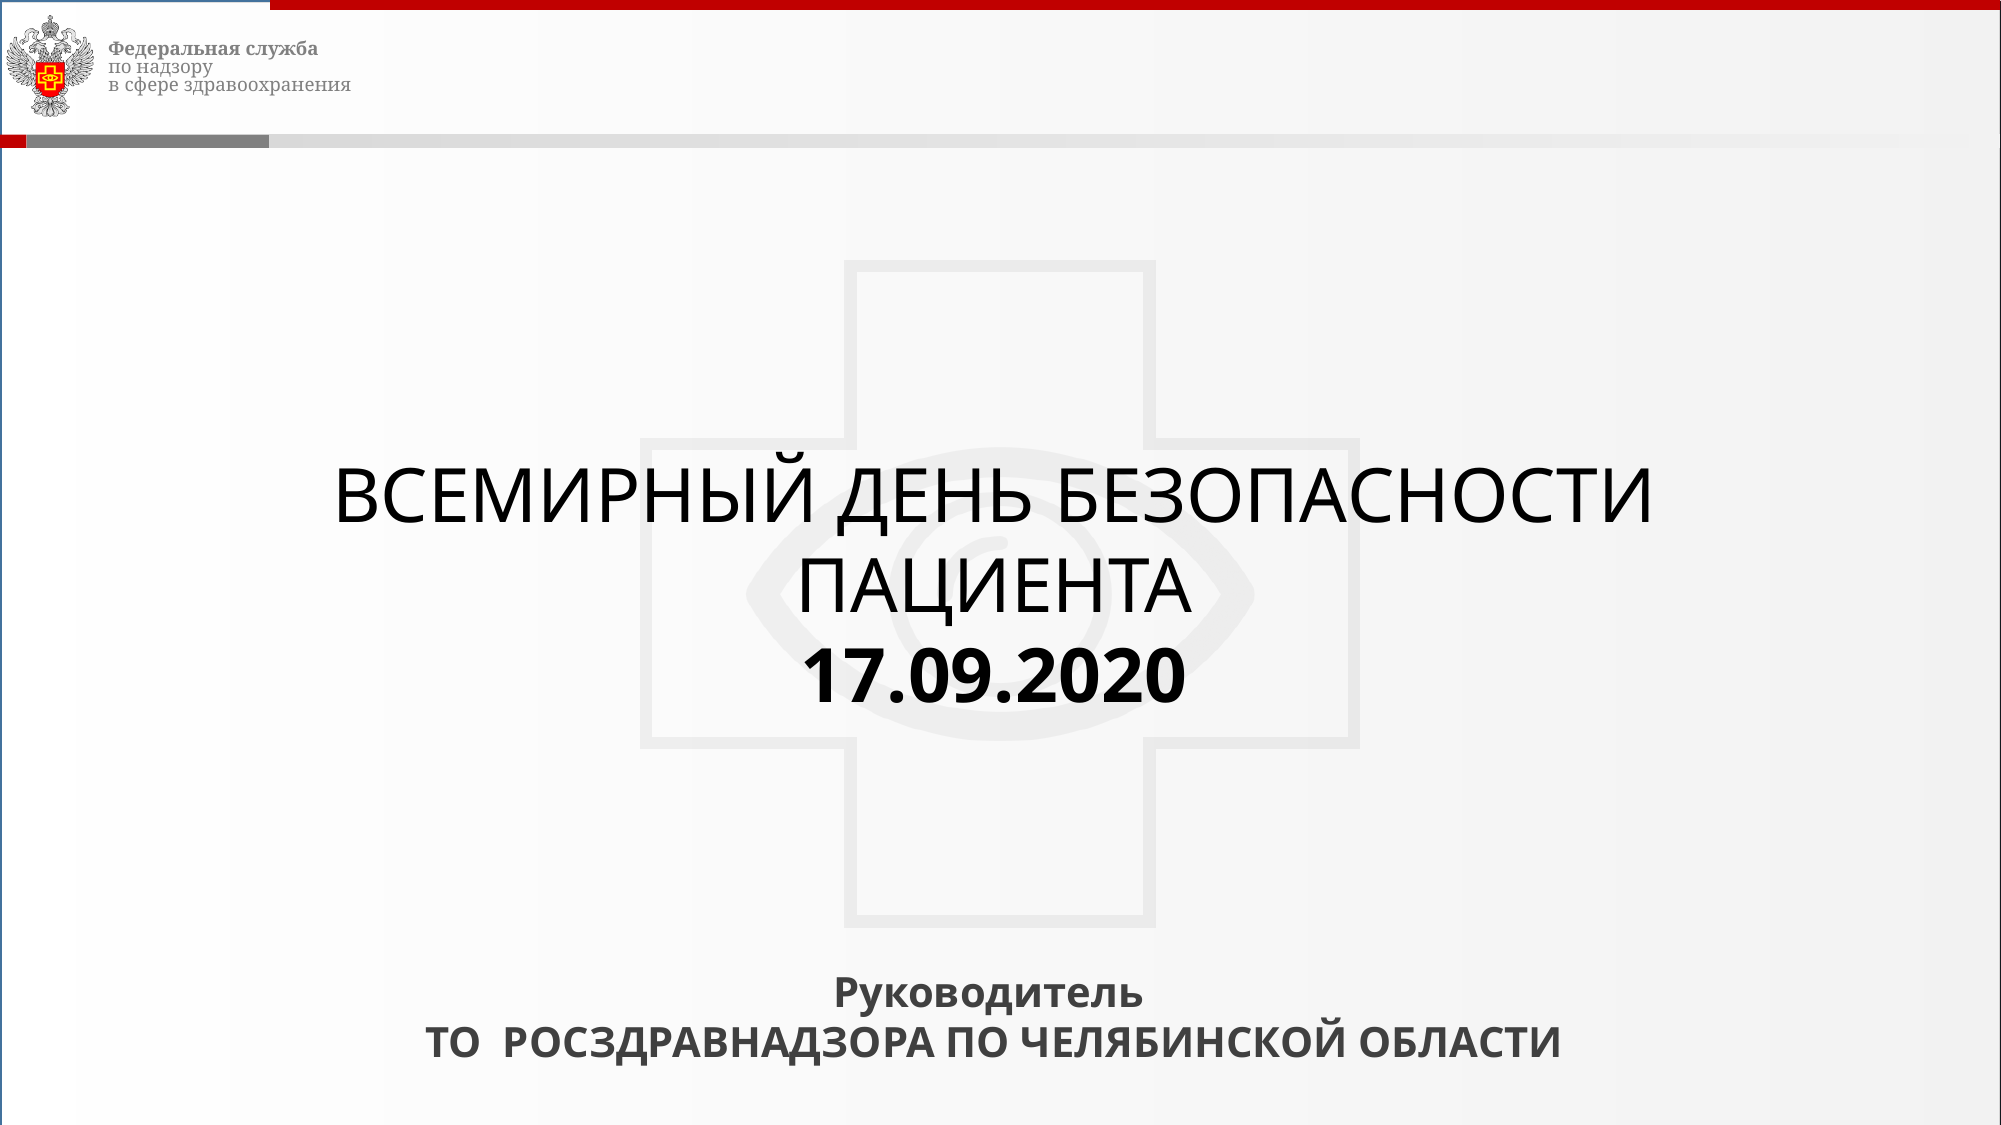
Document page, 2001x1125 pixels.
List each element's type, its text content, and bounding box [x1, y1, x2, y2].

text_box Руководитель ТО РОСЗДРАВНАДЗОРА ПО ЧЕЛЯБИНСКОЙ ОБЛАСТИ [267, 907, 1721, 1073]
text_box ВСЕМИРНЫЙ ДЕНЬ БЕЗОПАСНОСТИ ПАЦИЕНТА 17.09.2020 [267, 439, 1721, 725]
picture [0, 15, 101, 117]
